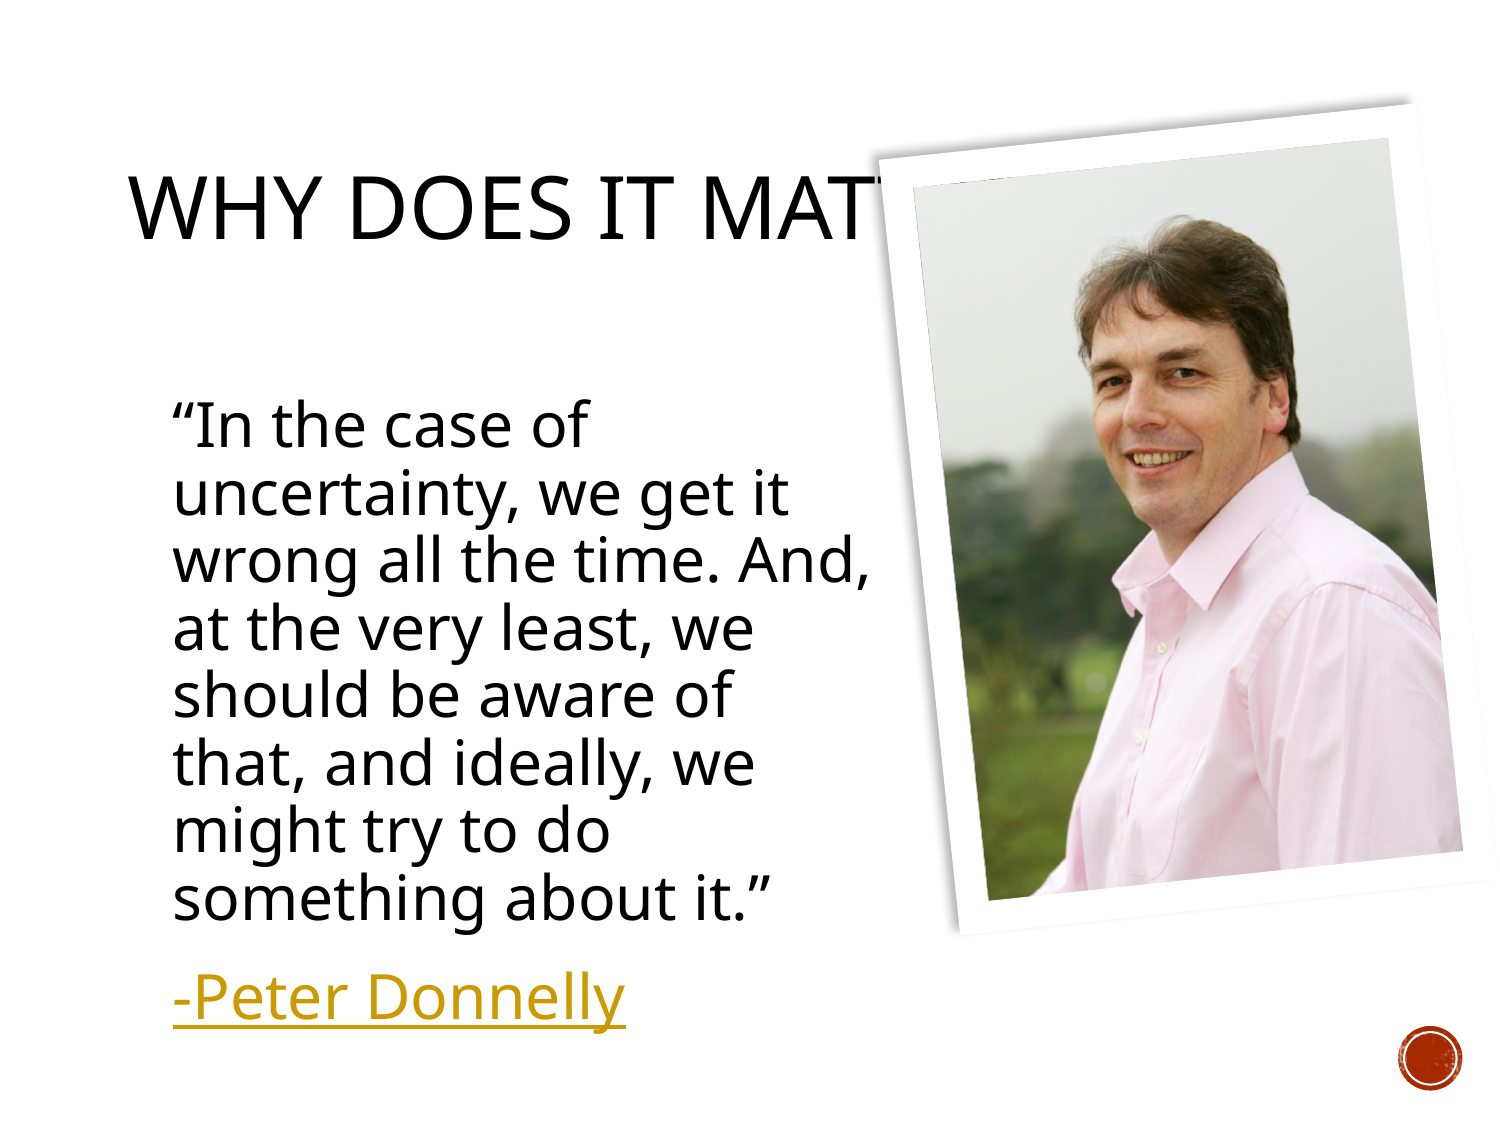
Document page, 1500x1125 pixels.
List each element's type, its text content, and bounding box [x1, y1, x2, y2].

title Why Does it Matter? [112, 79, 1388, 344]
picture [914, 139, 1463, 900]
list “In the case of uncertainty, we get it wrong all the time. And, at the very least, we should be aware of that, and ideally, we might try to do something about it.” -Peter Donnelly [157, 386, 894, 1125]
